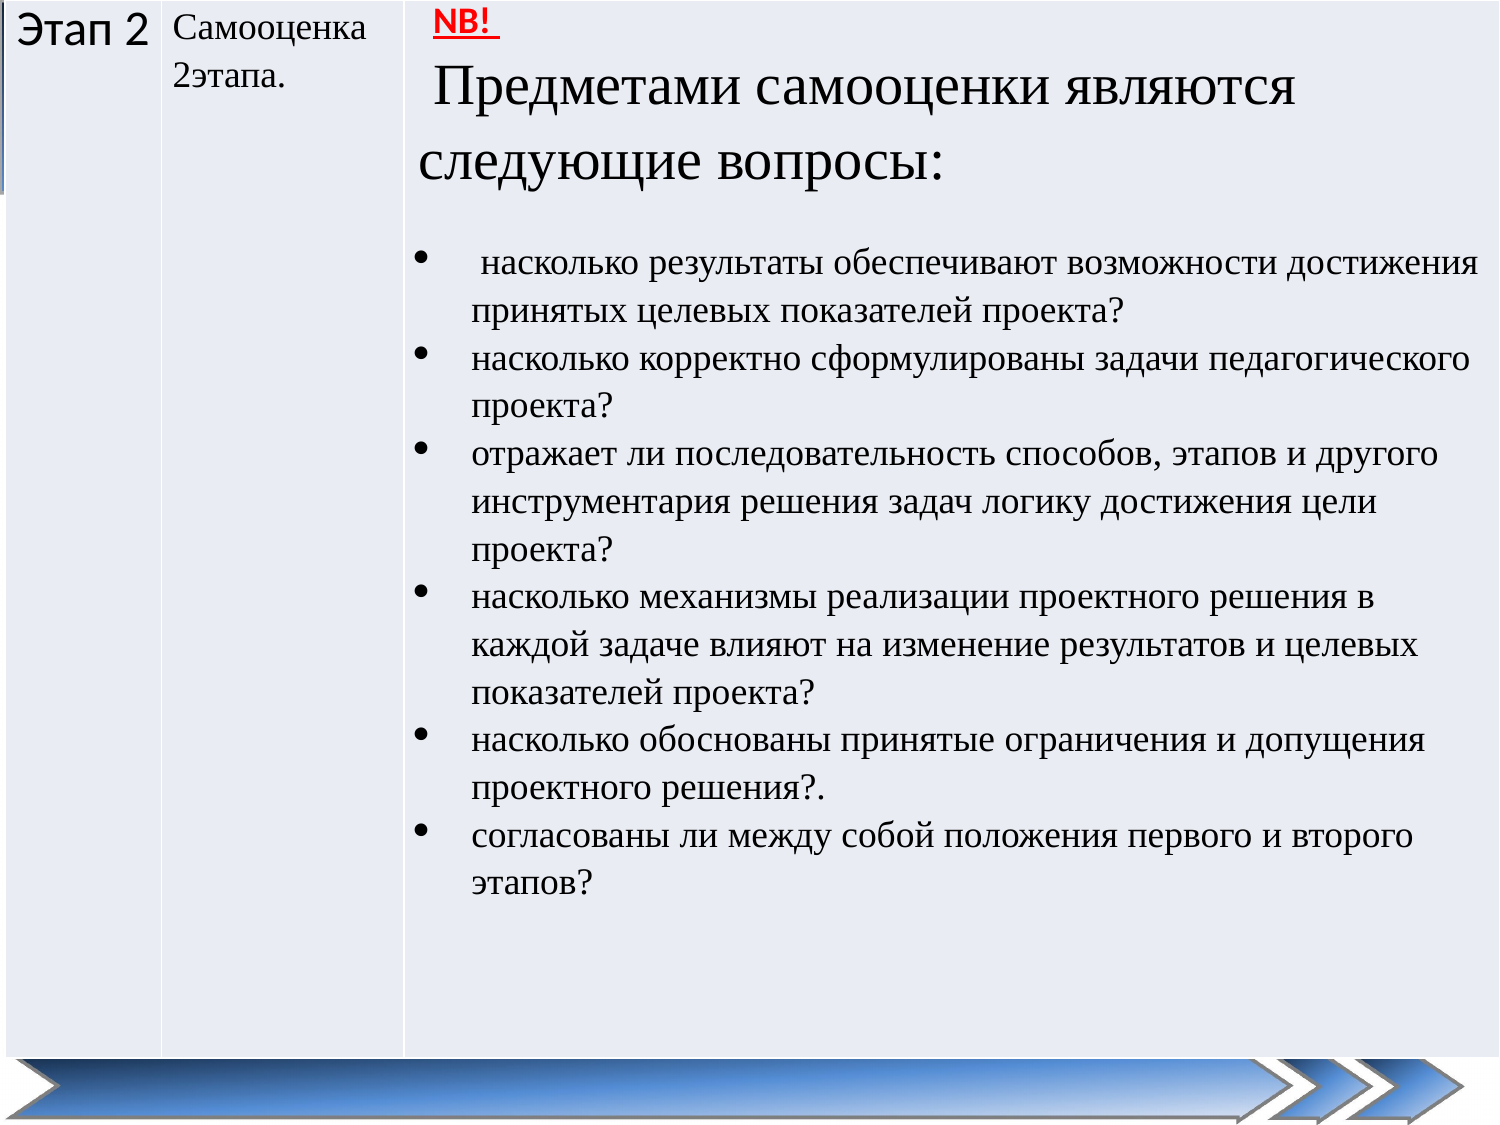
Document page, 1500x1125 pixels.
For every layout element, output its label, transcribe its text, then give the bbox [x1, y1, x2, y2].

picture [0, 0, 1500, 1125]
table_header Этап 2 [6, 1, 161, 1057]
table_header NB! Предметами самооценки являются следующие вопросы: насколько результаты обеспечивают возможности достижения принятых целевых показателей проекта? насколько корректно сформулированы задачи педагогического проекта? отражает ли последовательность способов, этапов и другого инструментария решения задач логику достижения цели проекта? насколько механизмы реализации проектного решения в каждой задаче влияют на изменение результатов и целевых показателей проекта? насколько обоснованы принятые ограничения и допущения проектного решения?. согласованы ли между собой положения первого и второго этапов? [405, 1, 1499, 1057]
table_header Самооценка 2этапа. [162, 1, 403, 1057]
